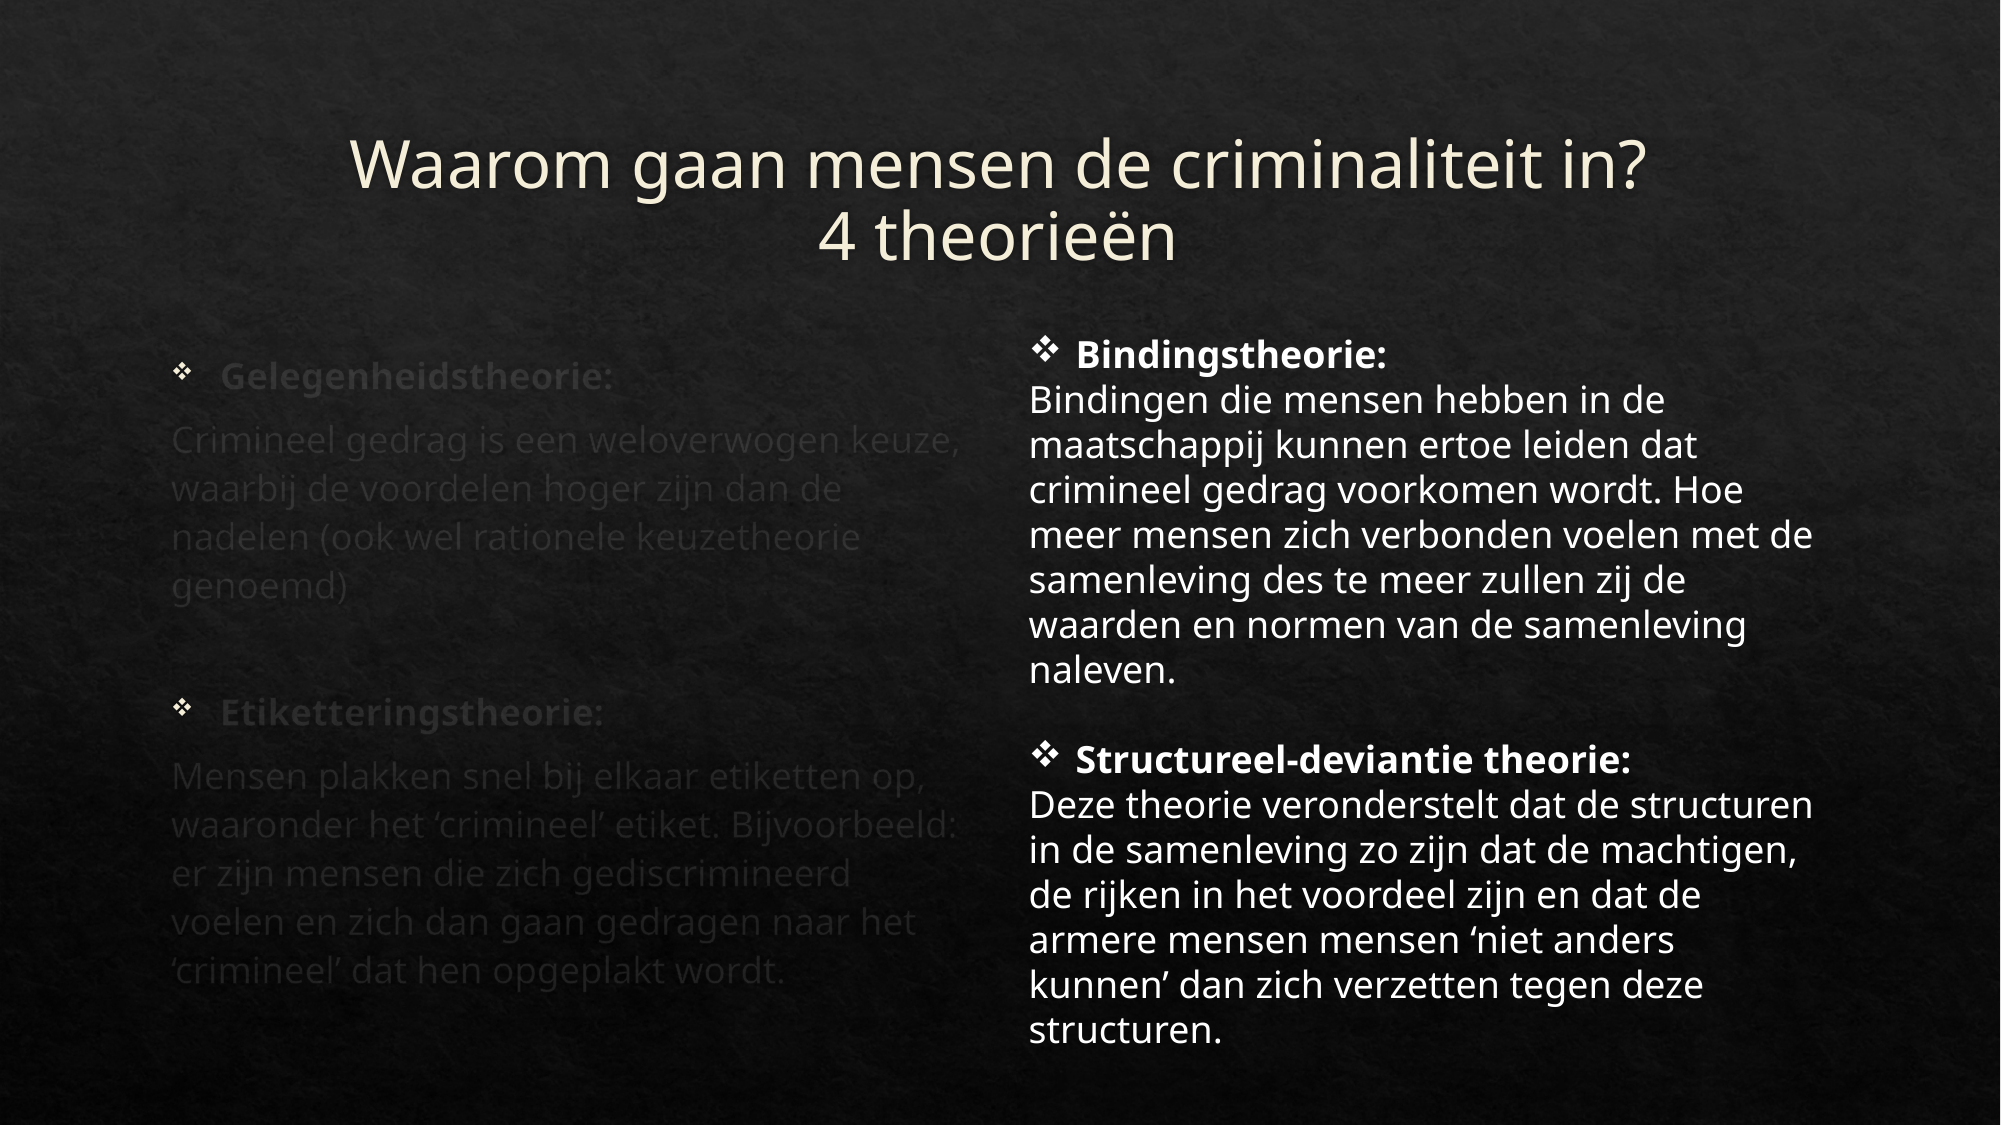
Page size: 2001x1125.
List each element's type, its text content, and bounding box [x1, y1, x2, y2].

list Gelegenheidstheorie: Crimineel gedrag is een weloverwogen keuze, waarbij de voordelen hoger zijn dan de nadelen (ook wel rationele keuzetheorie genoemd) Etiketteringstheorie: Mensen plakken snel bij elkaar etiketten op, waaronder het ‘crimineel’ etiket. Bijvoorbeeld: er zijn mensen die zich gediscrimineerd voelen en zich dan gaan gedragen naar het ‘crimineel’ dat hen opgeplakt wordt. [149, 340, 986, 1025]
title Waarom gaan mensen de criminaliteit in? 4 theorieën [149, 99, 1849, 307]
text_box Bindingstheorie: Bindingen die mensen hebben in de maatschappij kunnen ertoe leiden dat crimineel gedrag voorkomen wordt. Hoe meer mensen zich verbonden voelen met de samenleving des te meer zullen zij de waarden en normen van de samenleving naleven. Structureel-deviantie theorie: Deze theorie veronderstelt dat de structuren in de samenleving zo zijn dat de machtigen, de rijken in het voordeel zijn en dat de armere mensen mensen ‘niet anders kunnen’ dan zich verzetten tegen deze structuren. [1014, 323, 1831, 1104]
